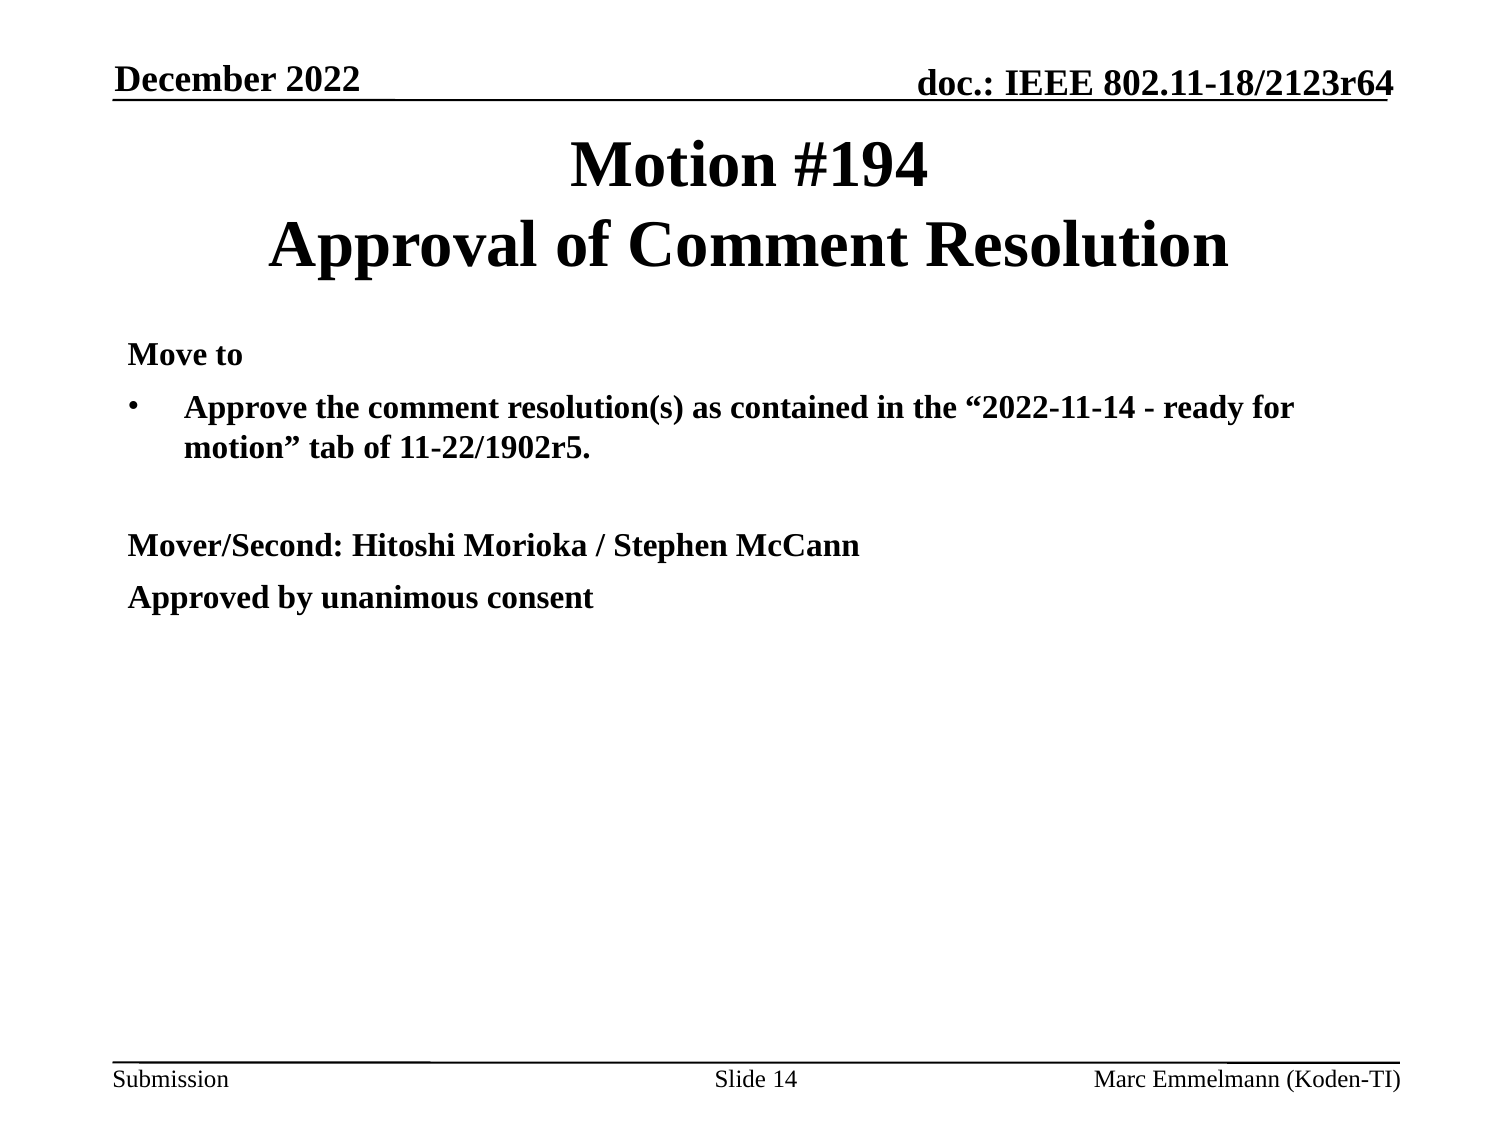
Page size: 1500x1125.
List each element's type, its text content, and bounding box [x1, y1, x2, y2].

slide_number Slide 14 [712, 1061, 800, 1123]
footer Marc Emmelmann (Koden-TI) [878, 1061, 1402, 1093]
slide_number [114, 54, 423, 100]
list Move to Approve the comment resolution(s) as contained in the “2022-11-14 - ready for motion” tab of 11-22/1902r5. Mover/Second: Hitoshi Morioka / Stephen McCann Approved by unanimous consent [112, 324, 1388, 1000]
title Motion #194 Approval of Comment Resolution [112, 112, 1388, 288]
